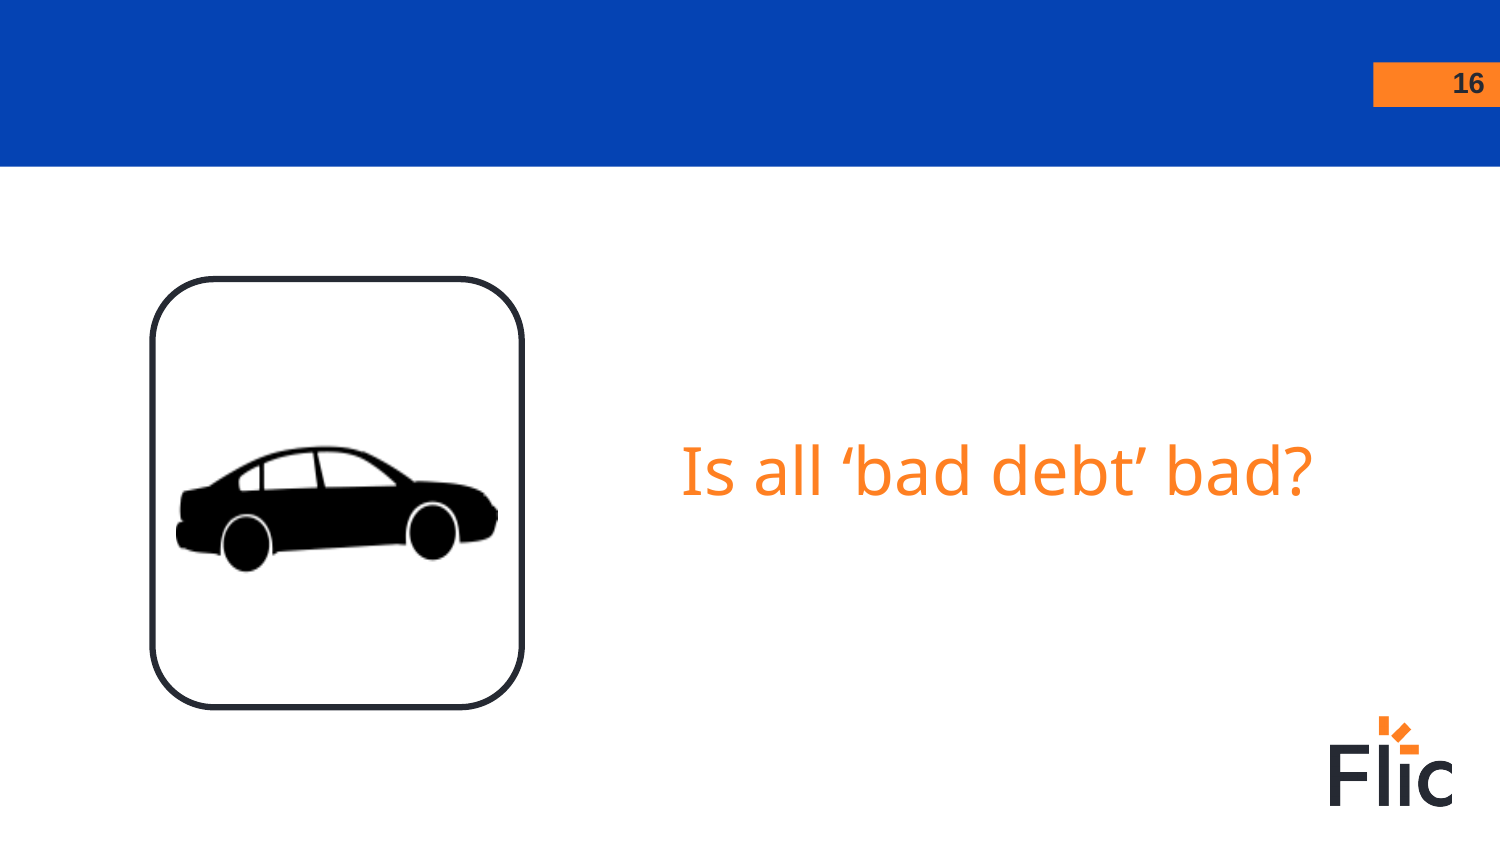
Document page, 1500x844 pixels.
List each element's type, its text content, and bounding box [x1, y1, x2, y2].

picture [1330, 716, 1452, 807]
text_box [152, 278, 522, 708]
slide_number ‹#› [1410, 49, 1500, 115]
text_box Is all ‘bad debt’ bad? [544, 425, 1451, 511]
